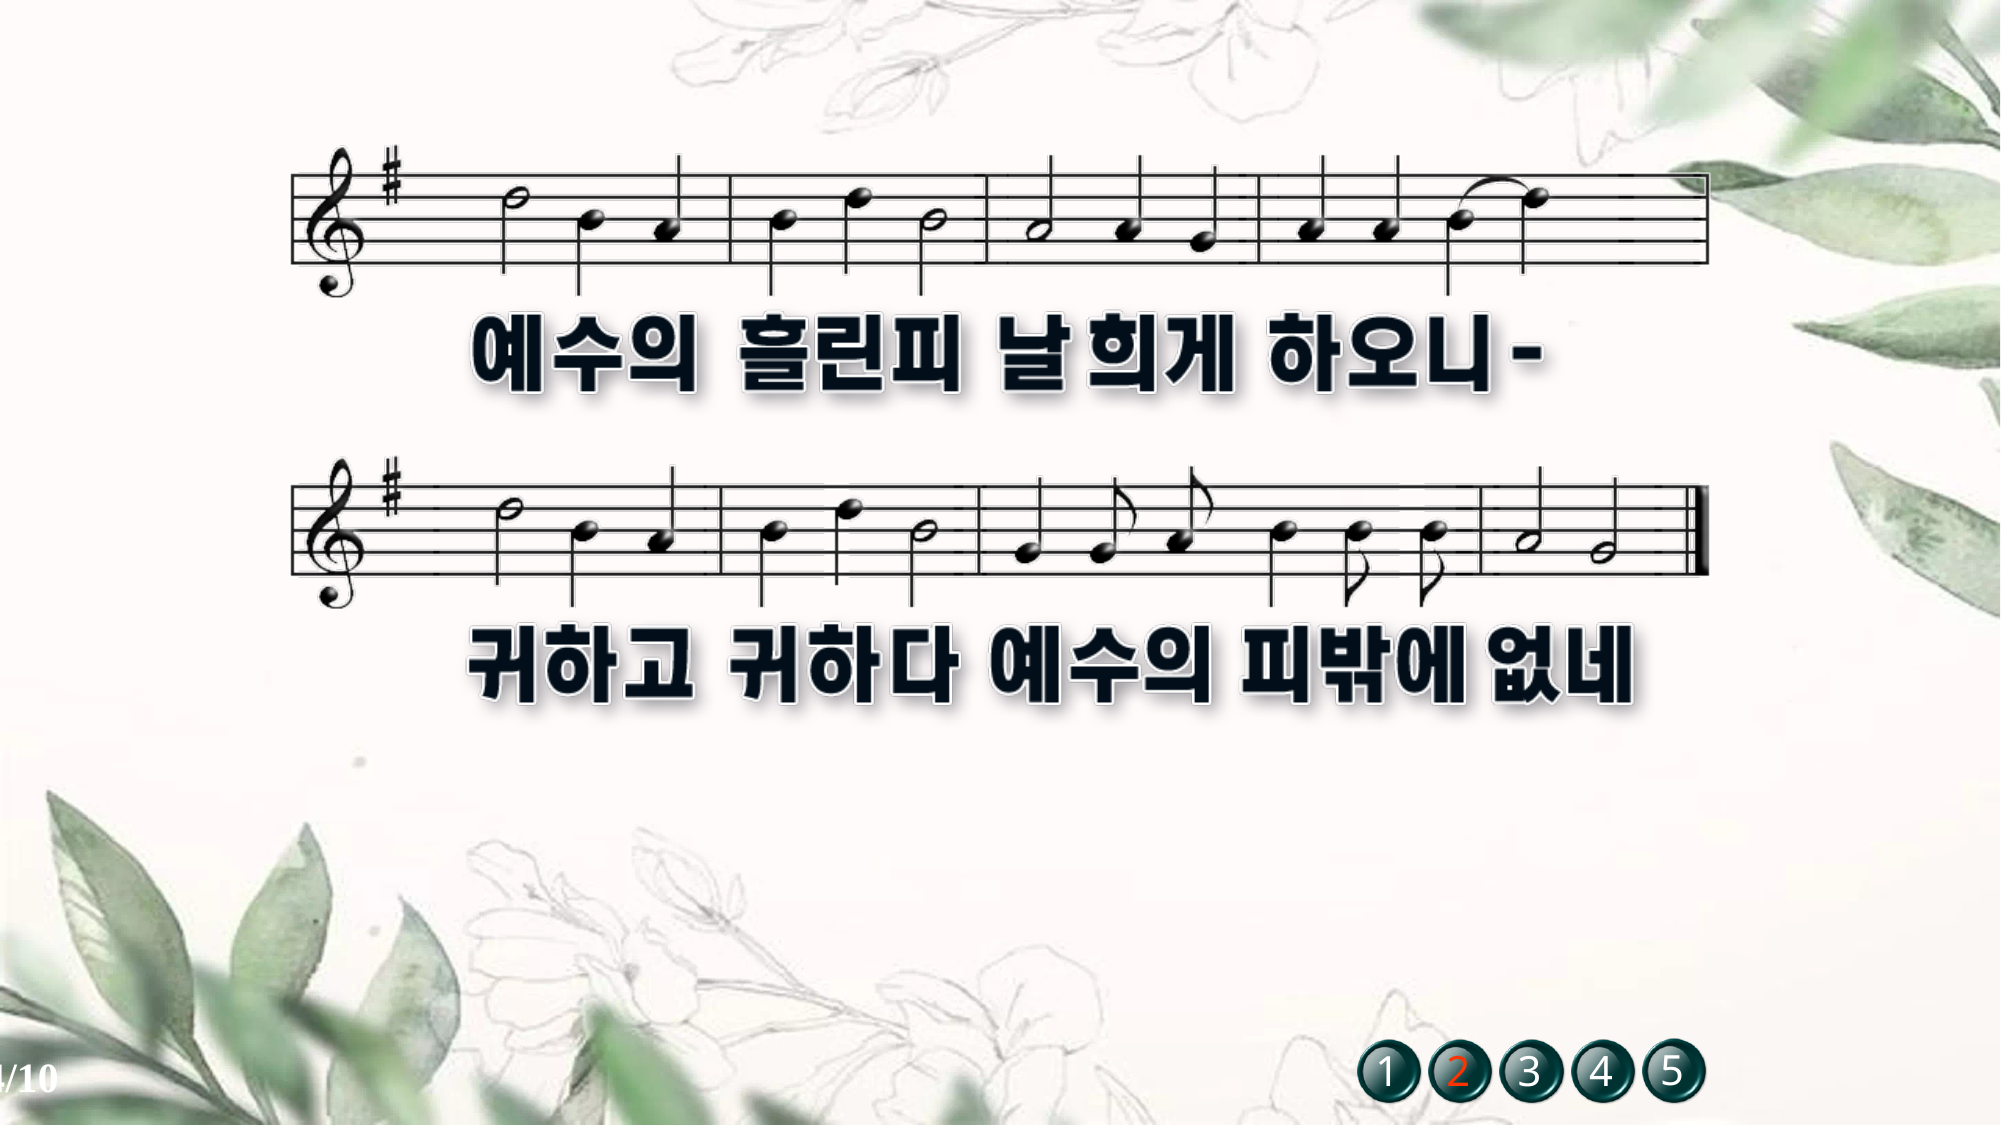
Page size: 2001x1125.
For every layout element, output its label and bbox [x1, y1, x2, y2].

text_box [1496, 1035, 1567, 1106]
text_box [1354, 1035, 1424, 1106]
picture [0, 0, 2001, 1125]
text_box [1639, 1034, 1709, 1106]
text_box [1425, 1035, 1496, 1106]
text_box [1568, 1035, 1638, 1106]
